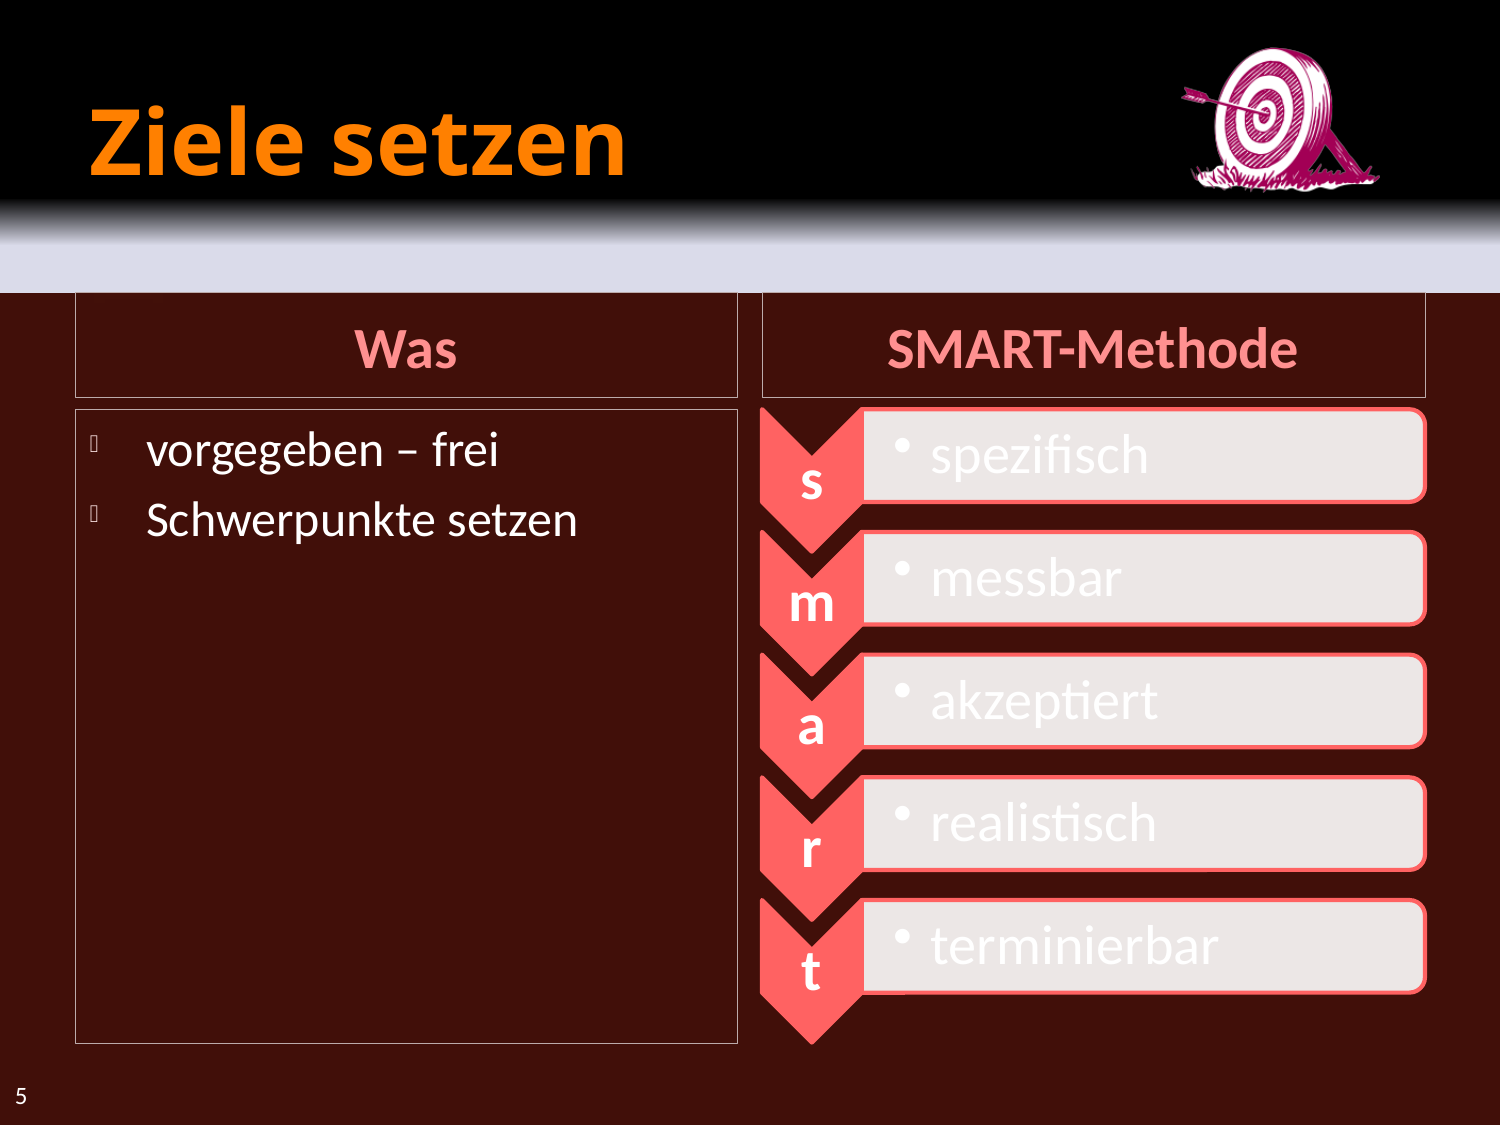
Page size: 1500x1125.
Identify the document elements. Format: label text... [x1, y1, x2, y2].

picture [1180, 46, 1380, 197]
slide_number 4 [0, 1065, 94, 1125]
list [761, 408, 1426, 1044]
list Was [75, 292, 738, 398]
list vorgegeben – frei Schwerpunkte setzen [75, 408, 738, 1044]
list SMART-Methode [761, 292, 1426, 398]
title Ziele setzen [75, 45, 1425, 233]
